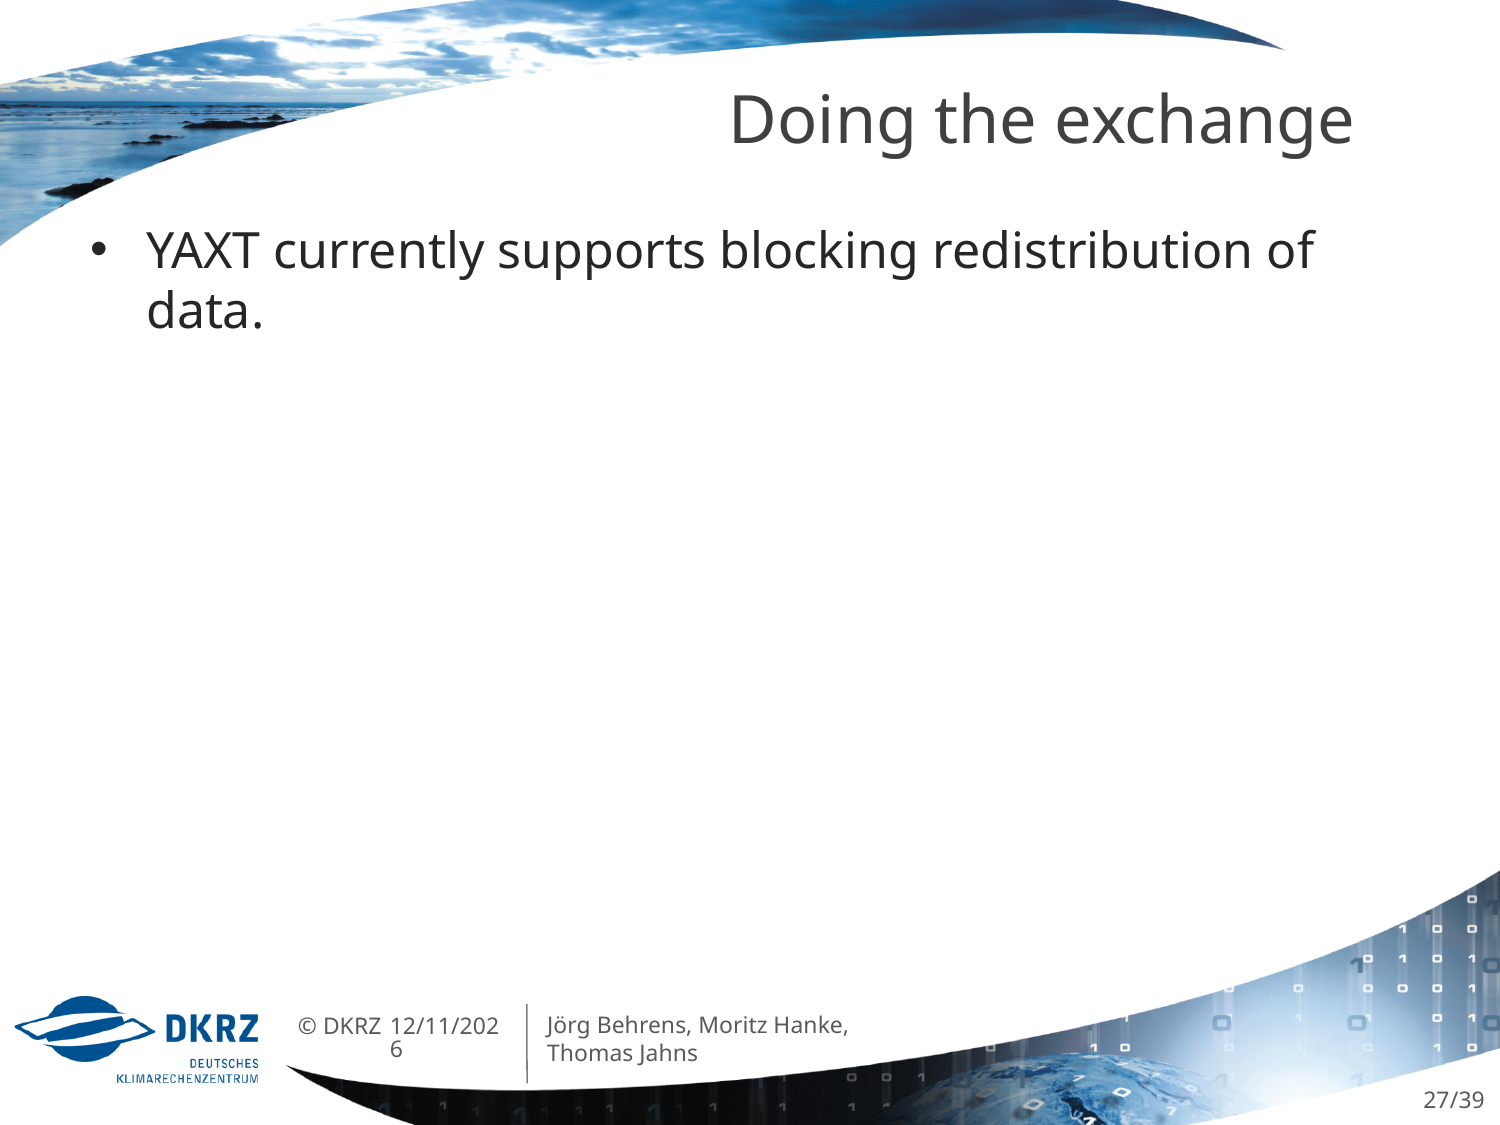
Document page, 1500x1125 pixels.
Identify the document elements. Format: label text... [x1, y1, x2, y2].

picture [0, 0, 1288, 246]
picture [285, 867, 1500, 1125]
slide_number 27 [1333, 1078, 1465, 1125]
title Doing the exchange [480, 70, 1372, 165]
footer Jörg Behrens, Moritz Hanke, Thomas Jahns [532, 1003, 884, 1082]
picture [14, 996, 258, 1083]
list YAXT currently supports blocking redistribution of data. [74, 210, 1426, 985]
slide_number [375, 1004, 528, 1052]
